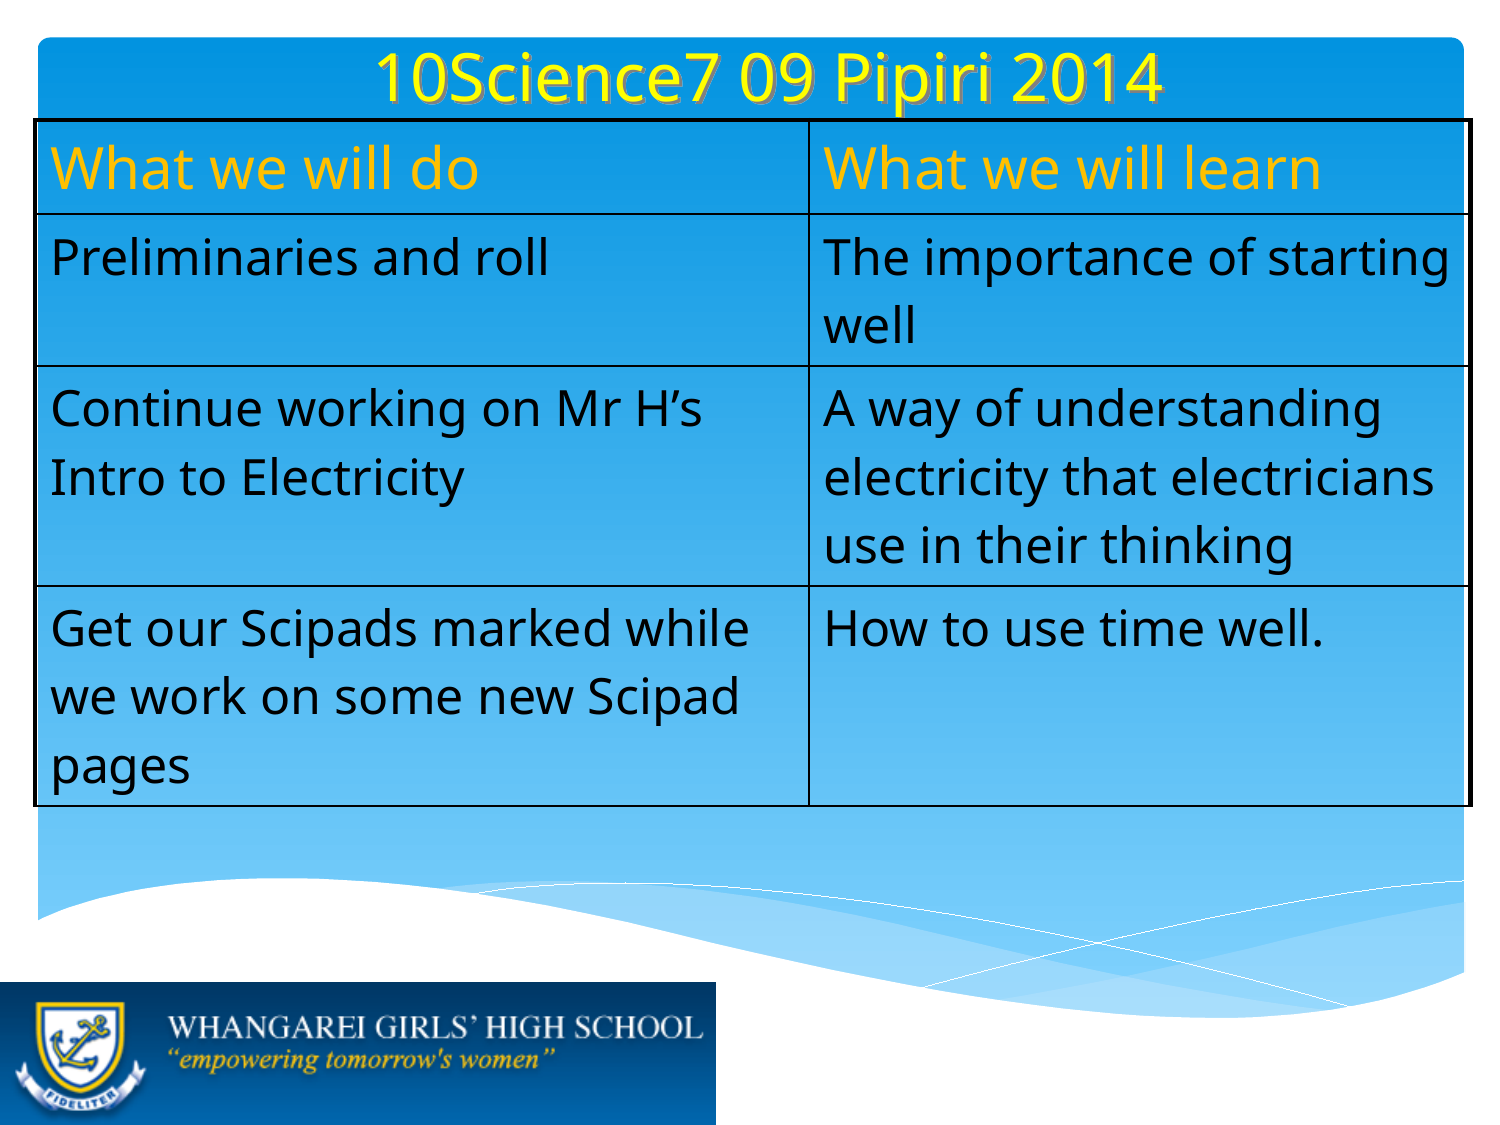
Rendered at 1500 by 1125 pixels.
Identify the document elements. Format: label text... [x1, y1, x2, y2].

table_cell The importance of starting well [810, 215, 1468, 365]
table_cell Preliminaries and roll [37, 215, 808, 365]
table_header What we will do [37, 122, 808, 213]
text_box 10Science7 09 Pipiri 2014 [162, 24, 1375, 118]
table_cell How to use time well. [810, 587, 1468, 805]
table_header What we will learn [810, 122, 1468, 213]
table_cell Get our Scipads marked while we work on some new Scipad pages [37, 587, 808, 805]
picture [0, 982, 716, 1125]
table_cell A way of understanding electricity that electricians use in their thinking [810, 367, 1468, 585]
table_cell Continue working on Mr H’s Intro to Electricity [37, 367, 808, 585]
